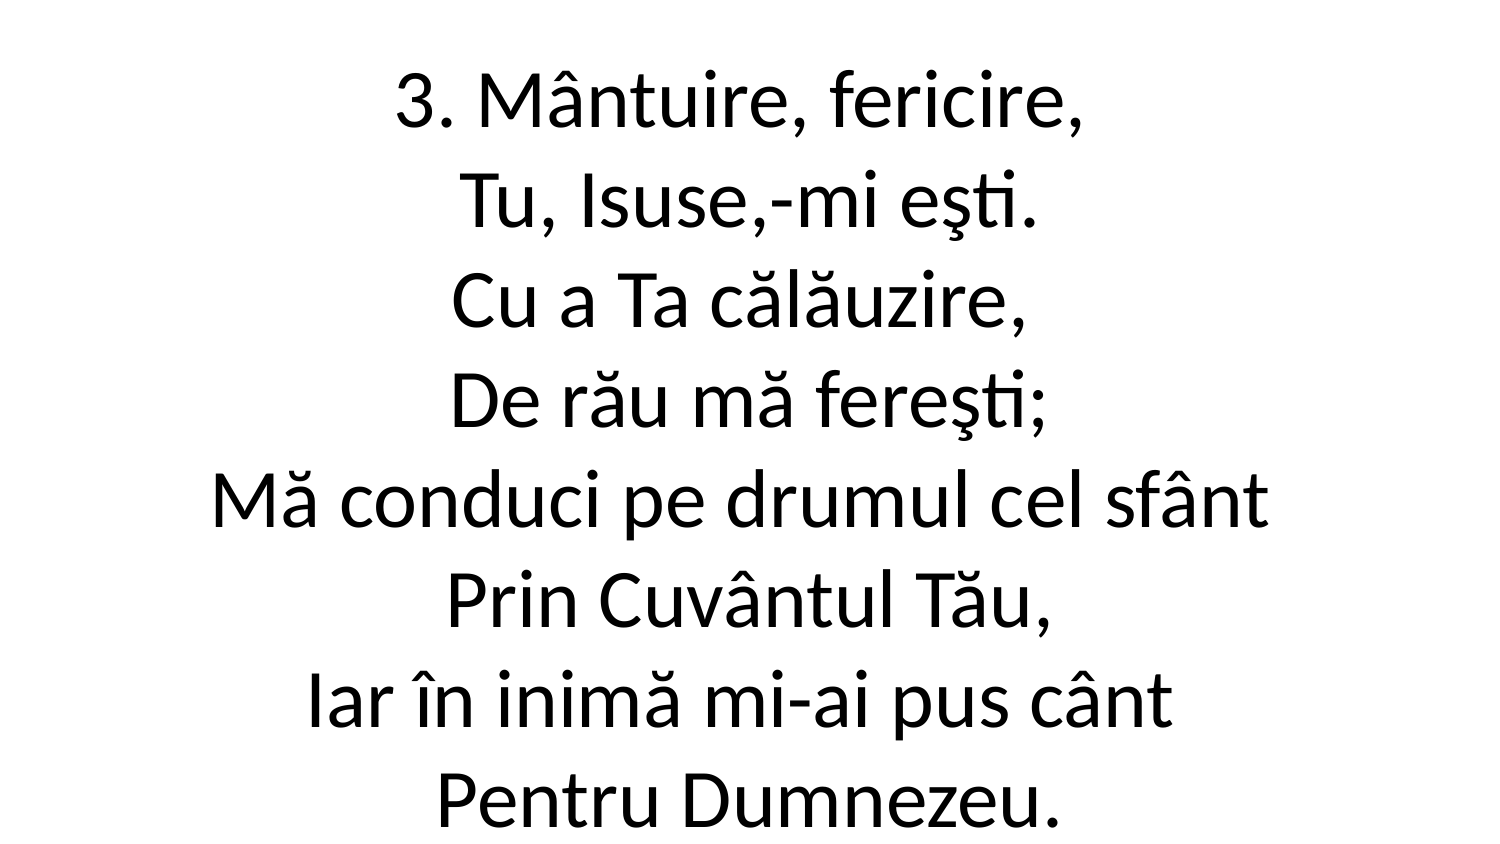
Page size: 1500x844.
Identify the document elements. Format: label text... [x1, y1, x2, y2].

text_box 3. Mântuire, fericire, Tu, Isuse,-mi eşti. Cu a Ta călăuzire, De rău mă fereşti; Mă conduci pe drumul cel sfânt Prin Cuvântul Tău, Iar în inimă mi-ai pus cânt Pentru Dumnezeu. [194, 0, 1306, 844]
